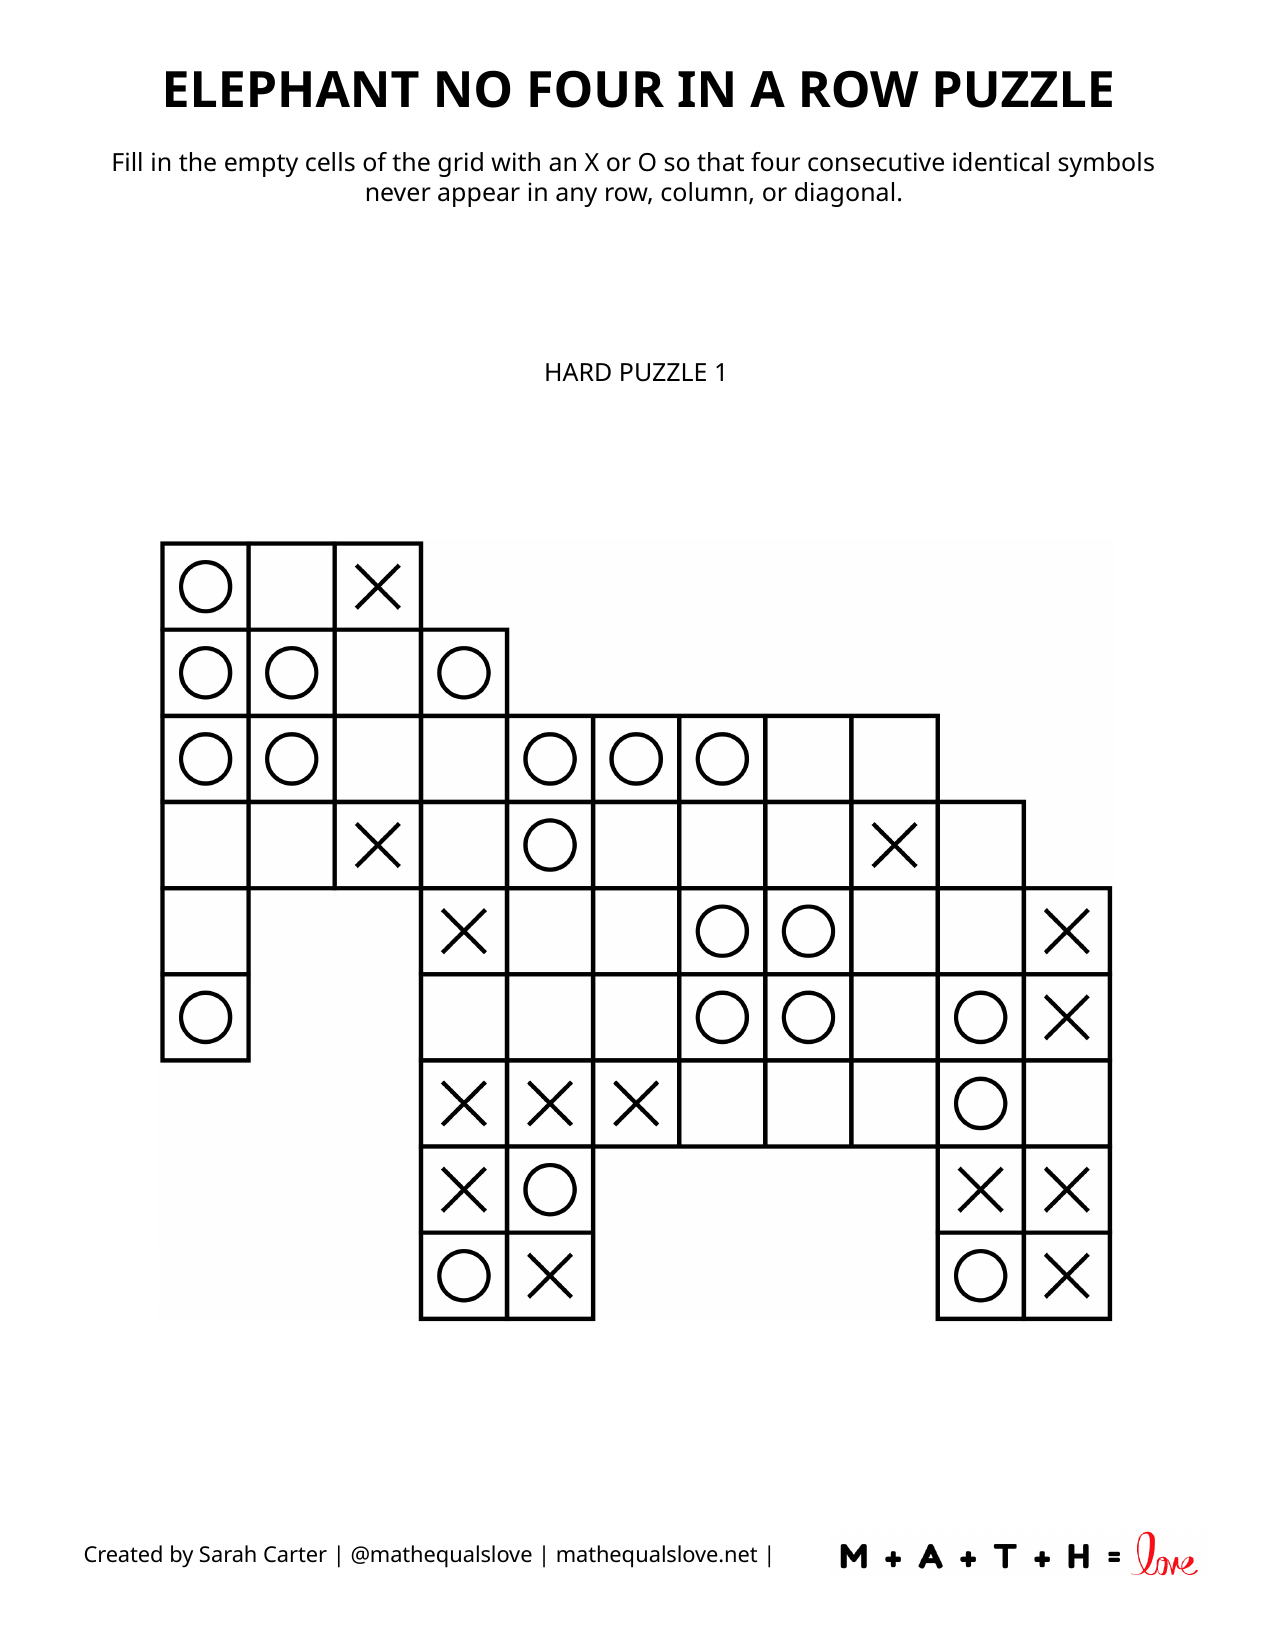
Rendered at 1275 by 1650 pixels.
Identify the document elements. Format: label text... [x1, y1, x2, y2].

picture [157, 538, 1115, 1324]
text_box HARD PUZZLE 1 [158, 356, 1115, 407]
text_box Created by Sarah Carter | @mathequalslove | mathequalslove.net | [68, 1533, 826, 1575]
text_box Fill in the empty cells of the grid with an X or O so that four consecutive identical symbols never appear in any row, column, or diagonal. [0, 139, 1275, 215]
picture [826, 1528, 1207, 1580]
text_box ELEPHANT NO FOUR IN A ROW PUZZLE [66, 49, 1211, 125]
